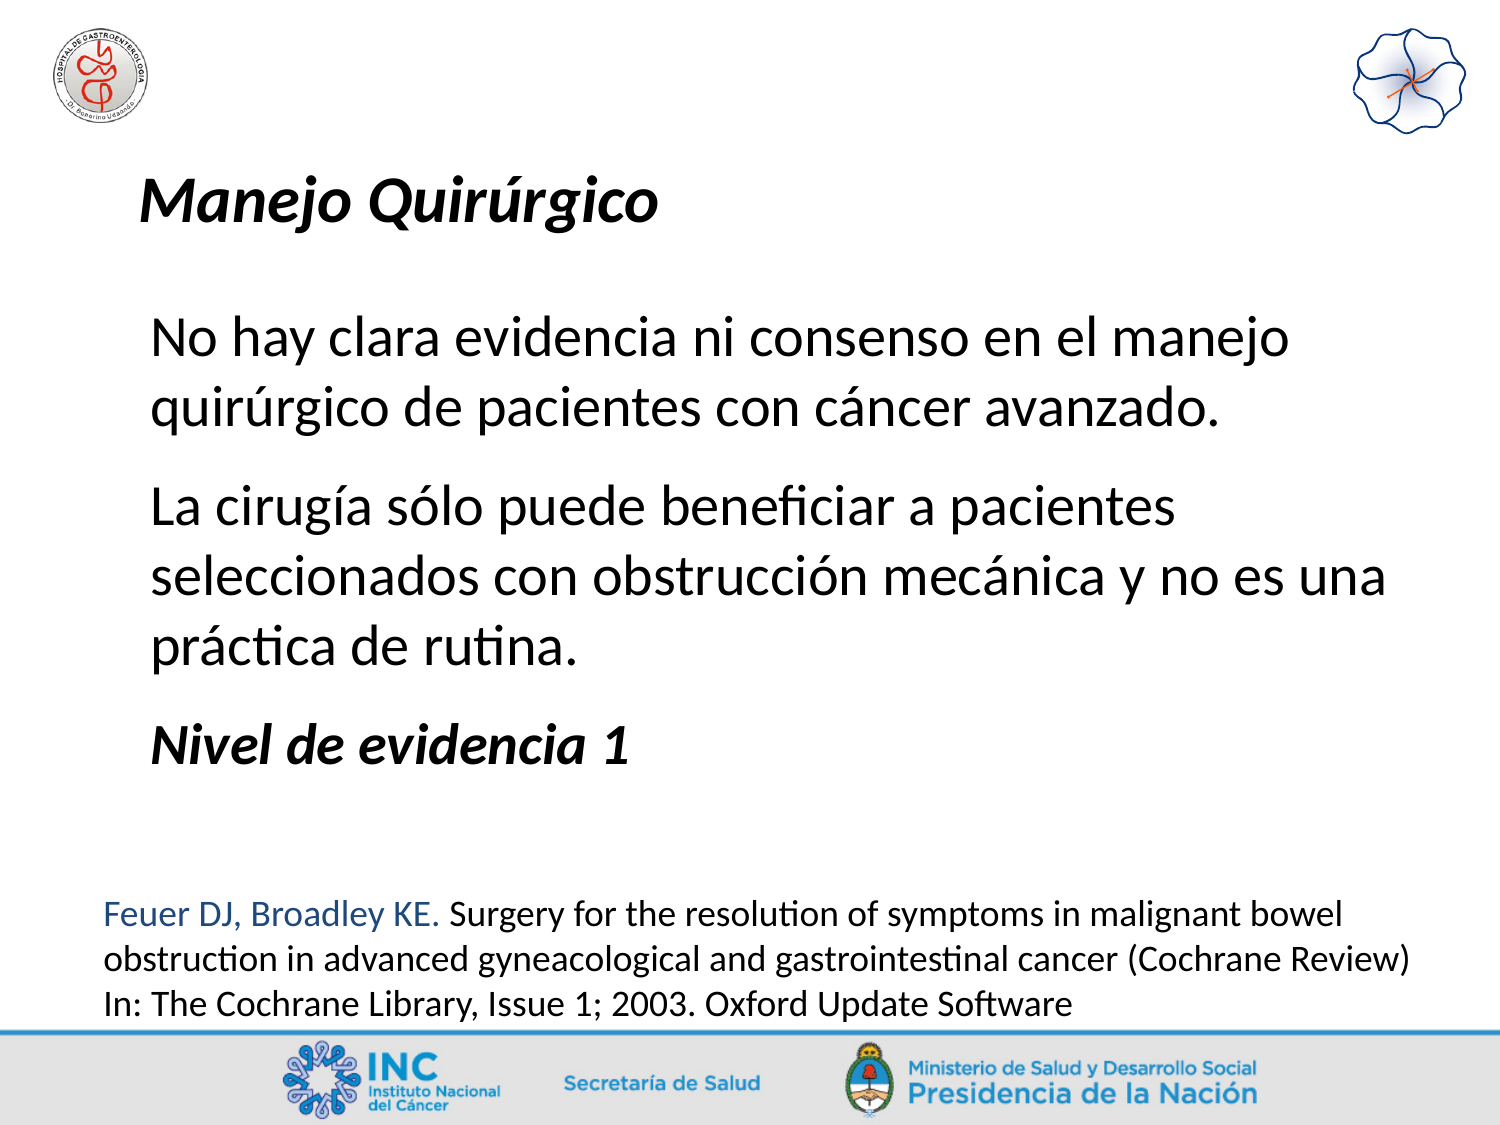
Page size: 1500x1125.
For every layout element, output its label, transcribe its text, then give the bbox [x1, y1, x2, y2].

picture [0, 1027, 1500, 1125]
picture [1352, 28, 1467, 135]
text_box No hay clara evidencia ni consenso en el manejo quirúrgico de pacientes con cáncer avanzado. La cirugía sólo puede beneficiar a pacientes seleccionados con obstrucción mecánica y no es una práctica de rutina. Nivel de evidencia 1 [135, 290, 1424, 784]
text_box Manejo Quirúrgico [123, 148, 1317, 244]
text_box Feuer DJ, Broadley KE. Surgery for the resolution of symptoms in malignant bowel obstruction in advanced gyneacological and gastrointestinal cancer (Cochrane Review) In: The Cochrane Library, Issue 1; 2003. Oxford Update Software [88, 881, 1436, 1026]
picture [52, 28, 148, 124]
